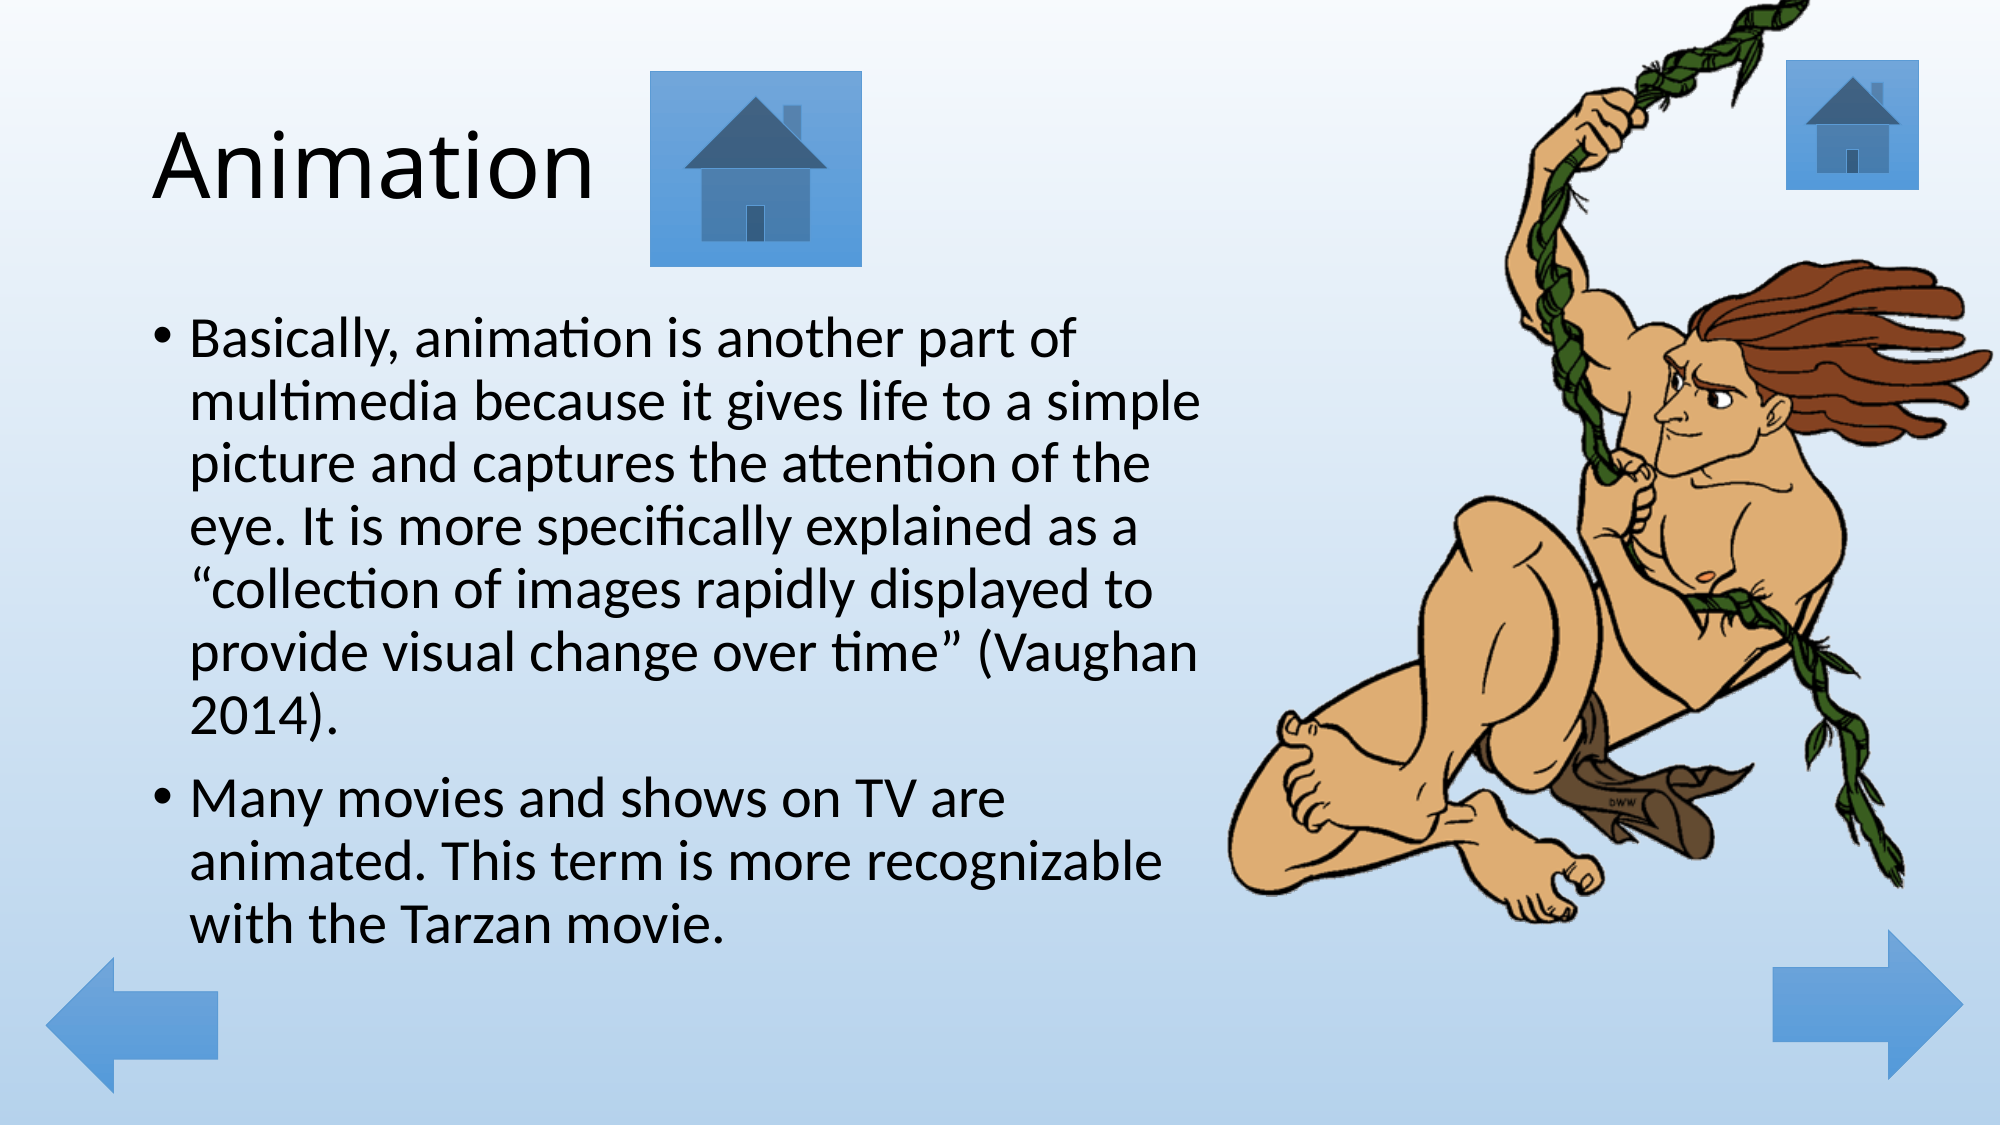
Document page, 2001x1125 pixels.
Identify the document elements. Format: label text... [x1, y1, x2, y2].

picture [1218, 0, 2000, 936]
title Animation [137, 59, 1218, 278]
list Basically, animation is another part of multimedia because it gives life to a simple picture and captures the attention of the eye. It is more specifically explained as a “collection of images rapidly displayed to provide visual change over time” (Vaughan 2014). Many movies and shows on TV are animated. This term is more recognizable with the Tarzan movie. [137, 299, 1242, 1006]
text_box [45, 957, 219, 1094]
text_box [1772, 936, 1964, 1080]
text_box [650, 71, 862, 267]
